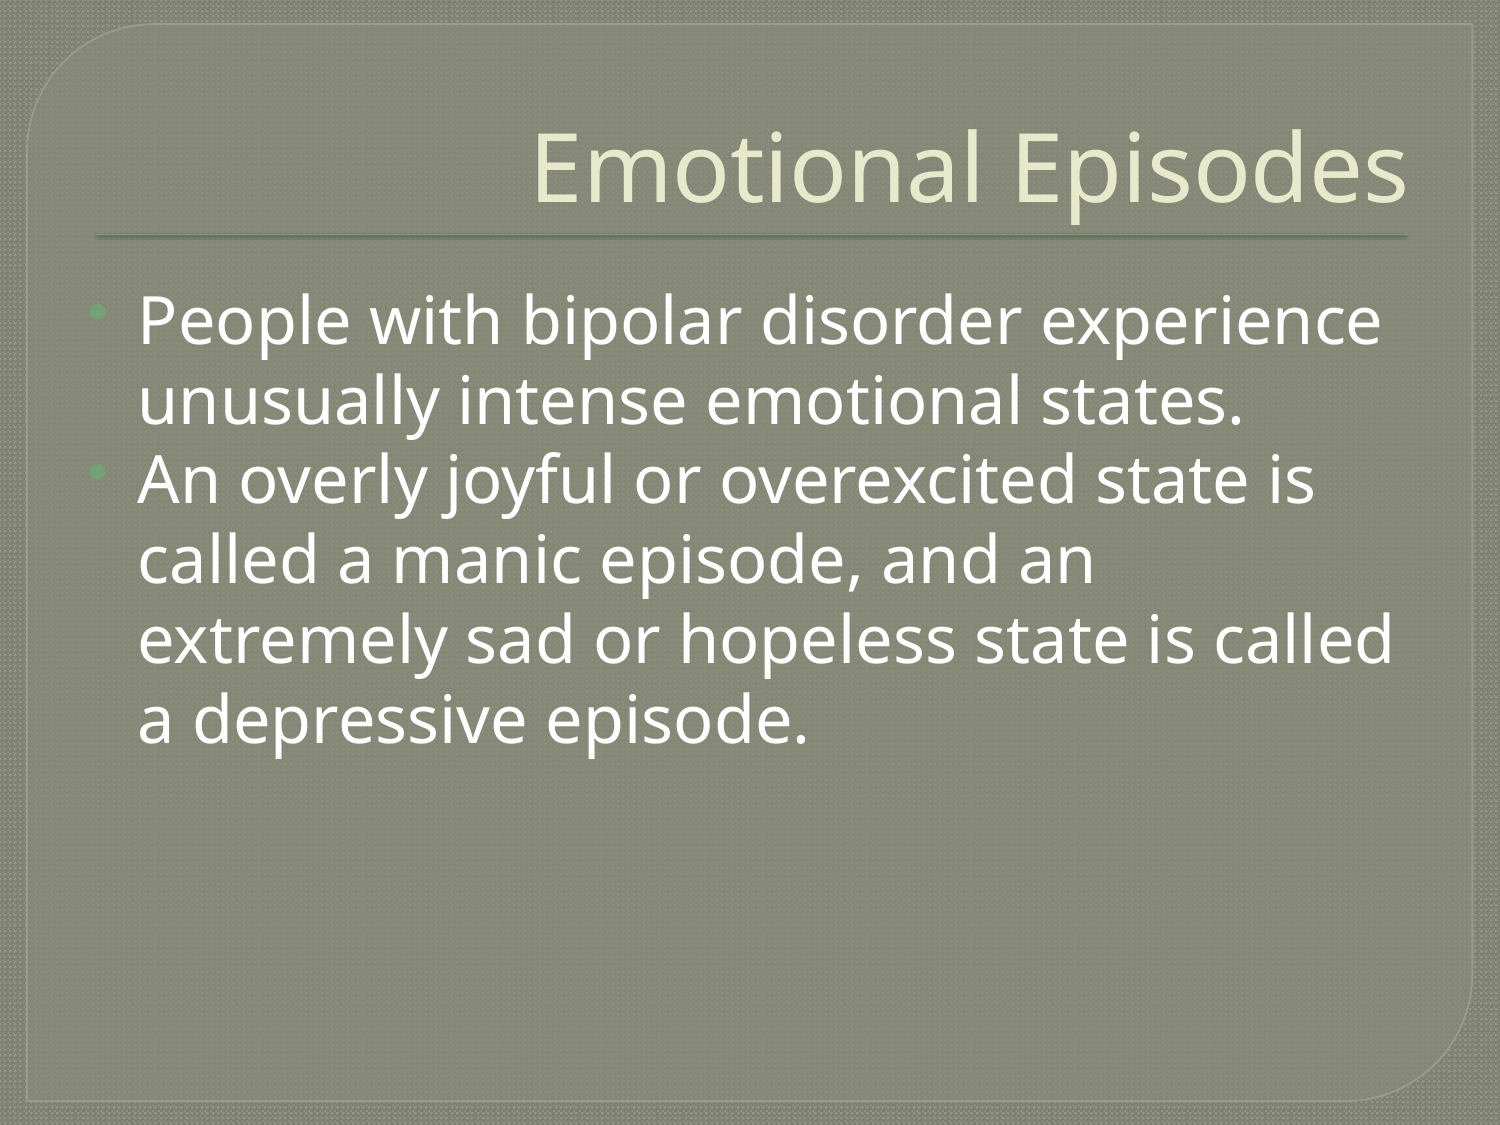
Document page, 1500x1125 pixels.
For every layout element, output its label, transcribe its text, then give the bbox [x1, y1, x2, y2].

list People with bipolar disorder experience unusually intense emotional states. An overly joyful or overexcited state is called a manic episode, and an extremely sad or hopeless state is called a depressive episode. [75, 270, 1425, 1013]
title Emotional Episodes [75, 41, 1425, 230]
